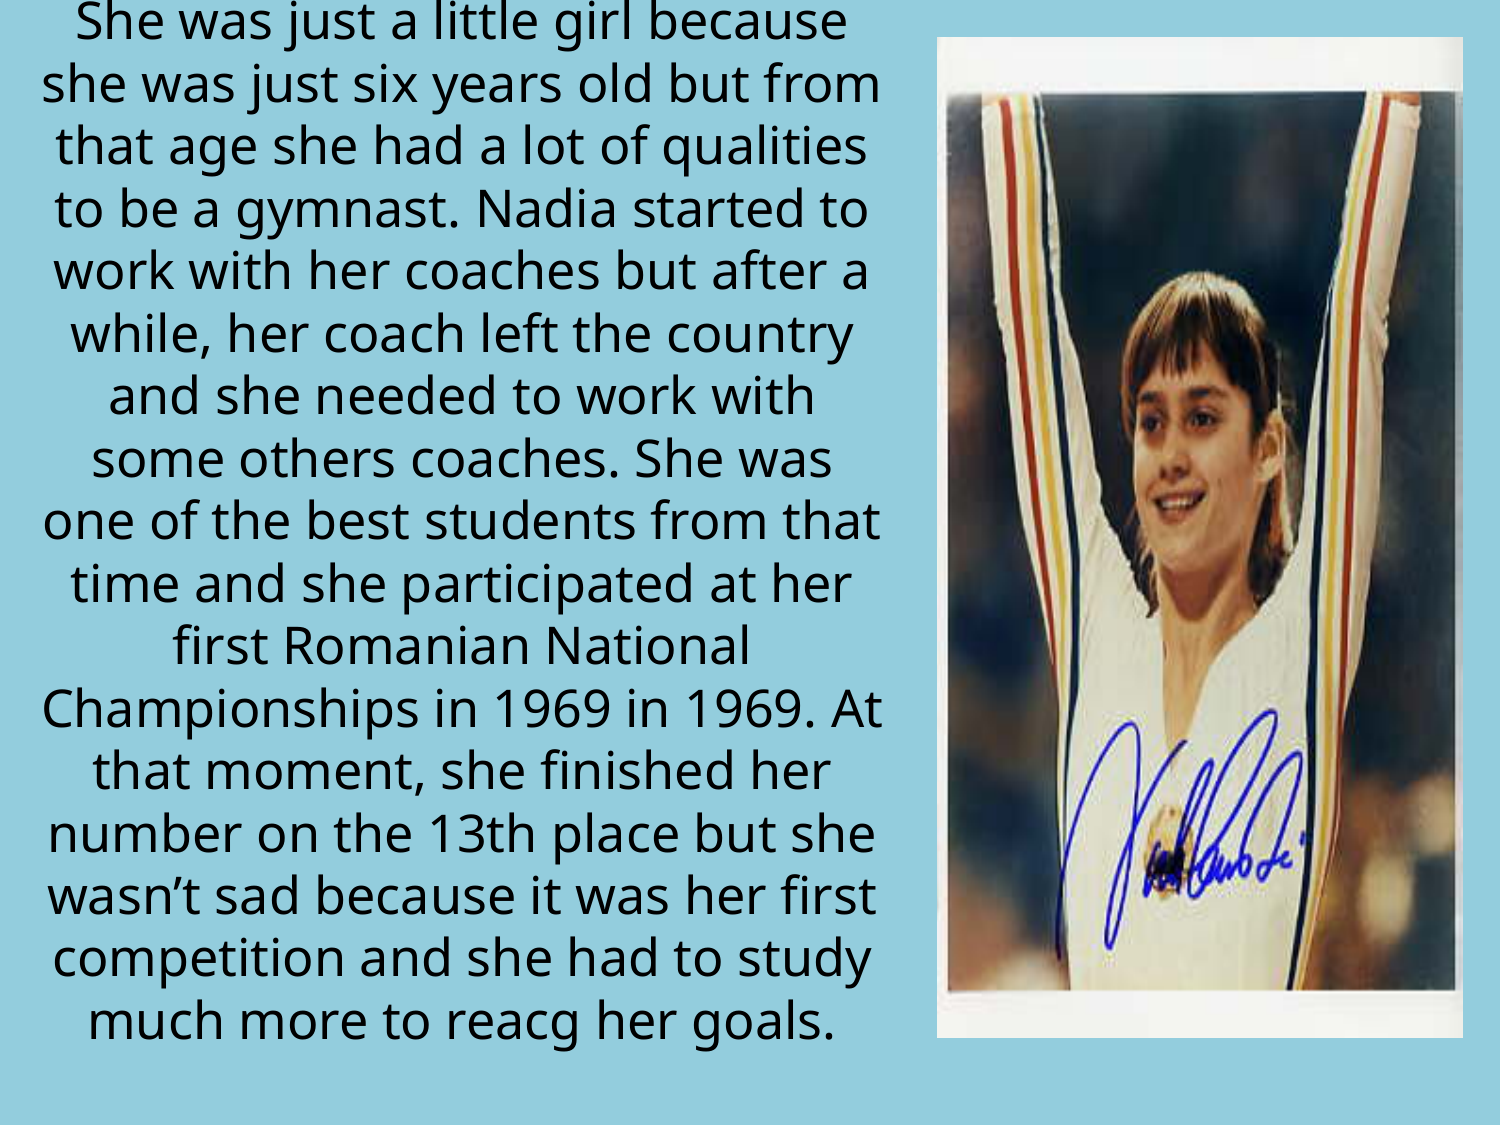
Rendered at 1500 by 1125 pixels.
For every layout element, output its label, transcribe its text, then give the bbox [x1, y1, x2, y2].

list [937, 37, 1463, 1038]
title She was just a little girl because she was just six years old but from that age she had a lot of qualities to be a gymnast. Nadia started to work with her coaches but after a while, her coach left the country and she needed to work with some others coaches. She was one of the best students from that time and she participated at her first Romanian National Championships in 1969 in 1969. At that moment, she finished her number on the 13th place but she wasn’t sad because it was her first competition and she had to study much more to reacg her goals. [24, 0, 900, 1038]
